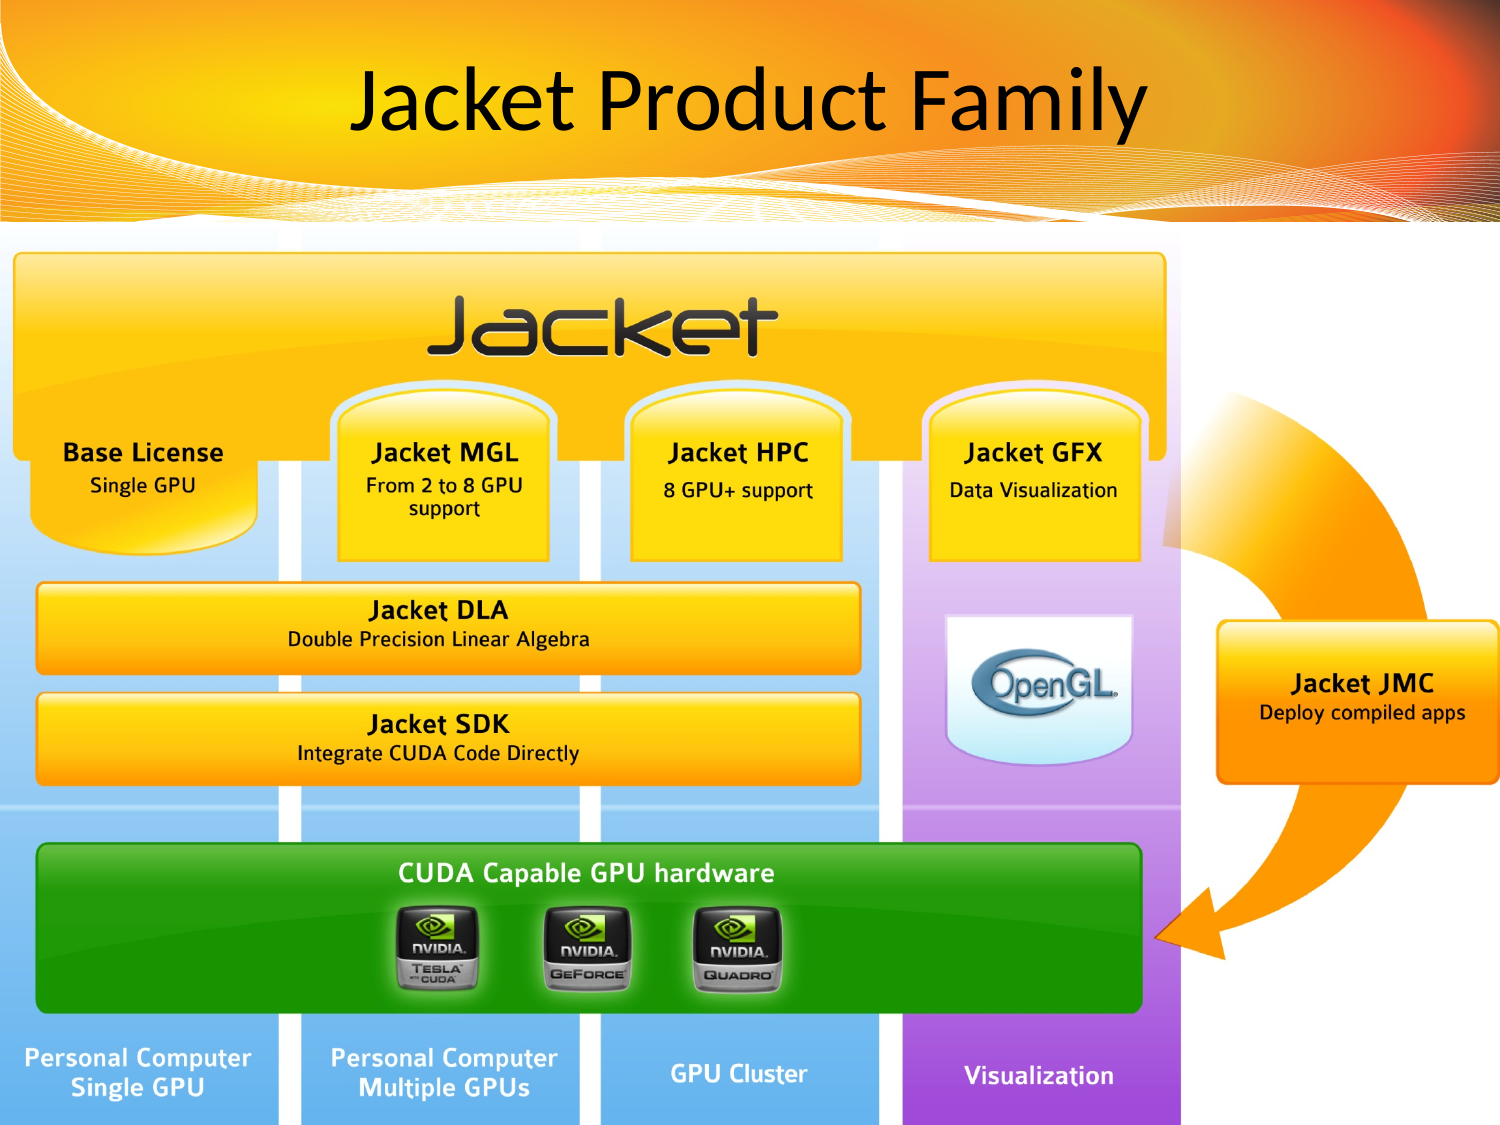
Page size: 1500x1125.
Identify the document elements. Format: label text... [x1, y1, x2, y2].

picture [0, 0, 1500, 1125]
title Jacket Product Family [75, 0, 1425, 188]
